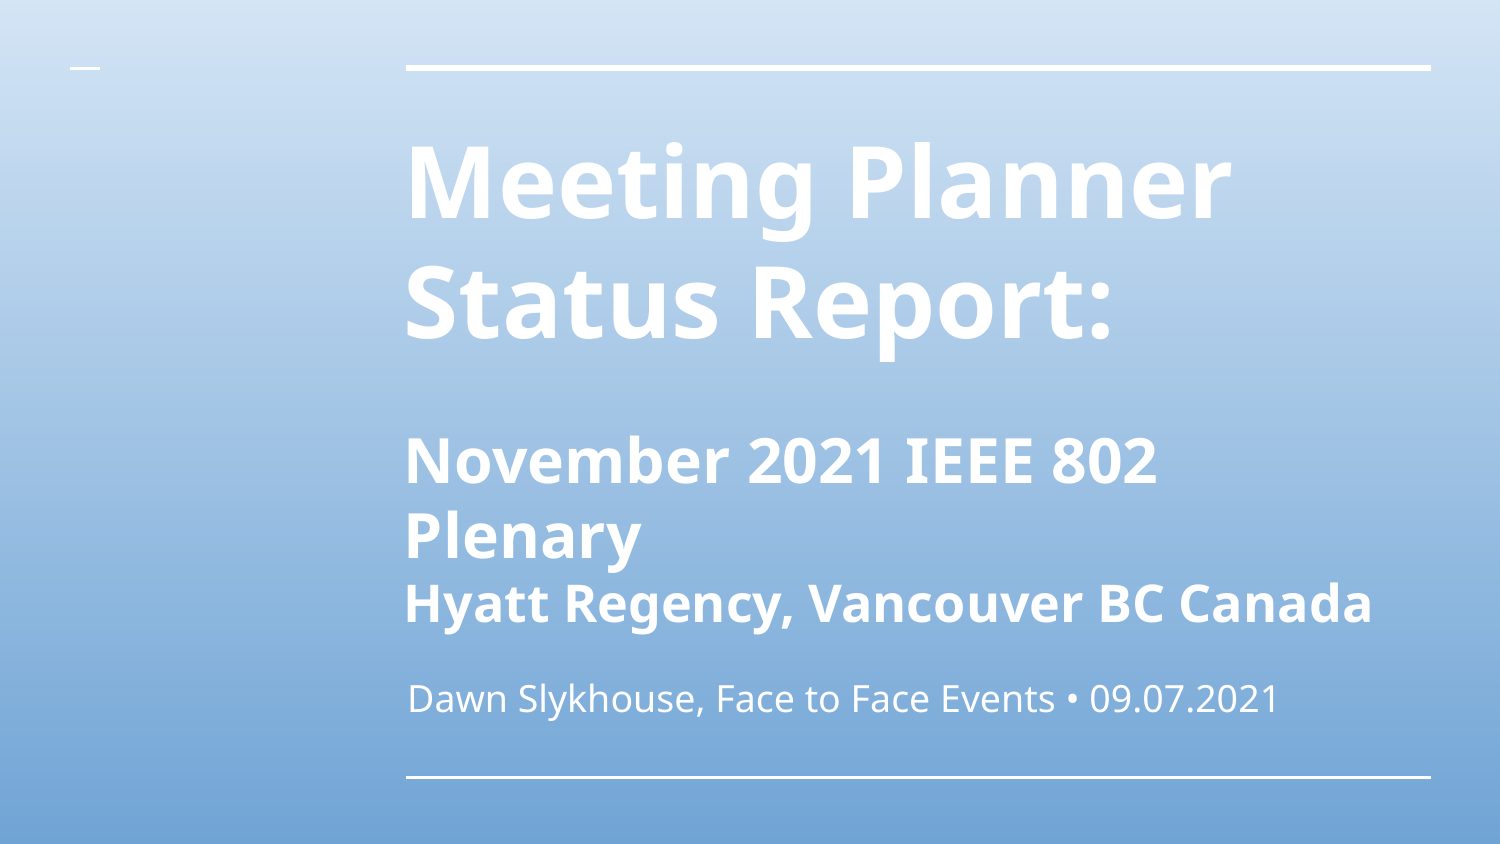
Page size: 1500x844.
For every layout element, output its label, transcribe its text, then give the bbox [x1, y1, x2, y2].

subtitle Dawn Slykhouse, Face to Face Events • 09.07.2021 [392, 531, 1431, 735]
title Meeting Planner Status Report: November 2021 IEEE 802 Plenary Hyatt Regency, Vancouver BC Canada [389, 103, 1428, 599]
